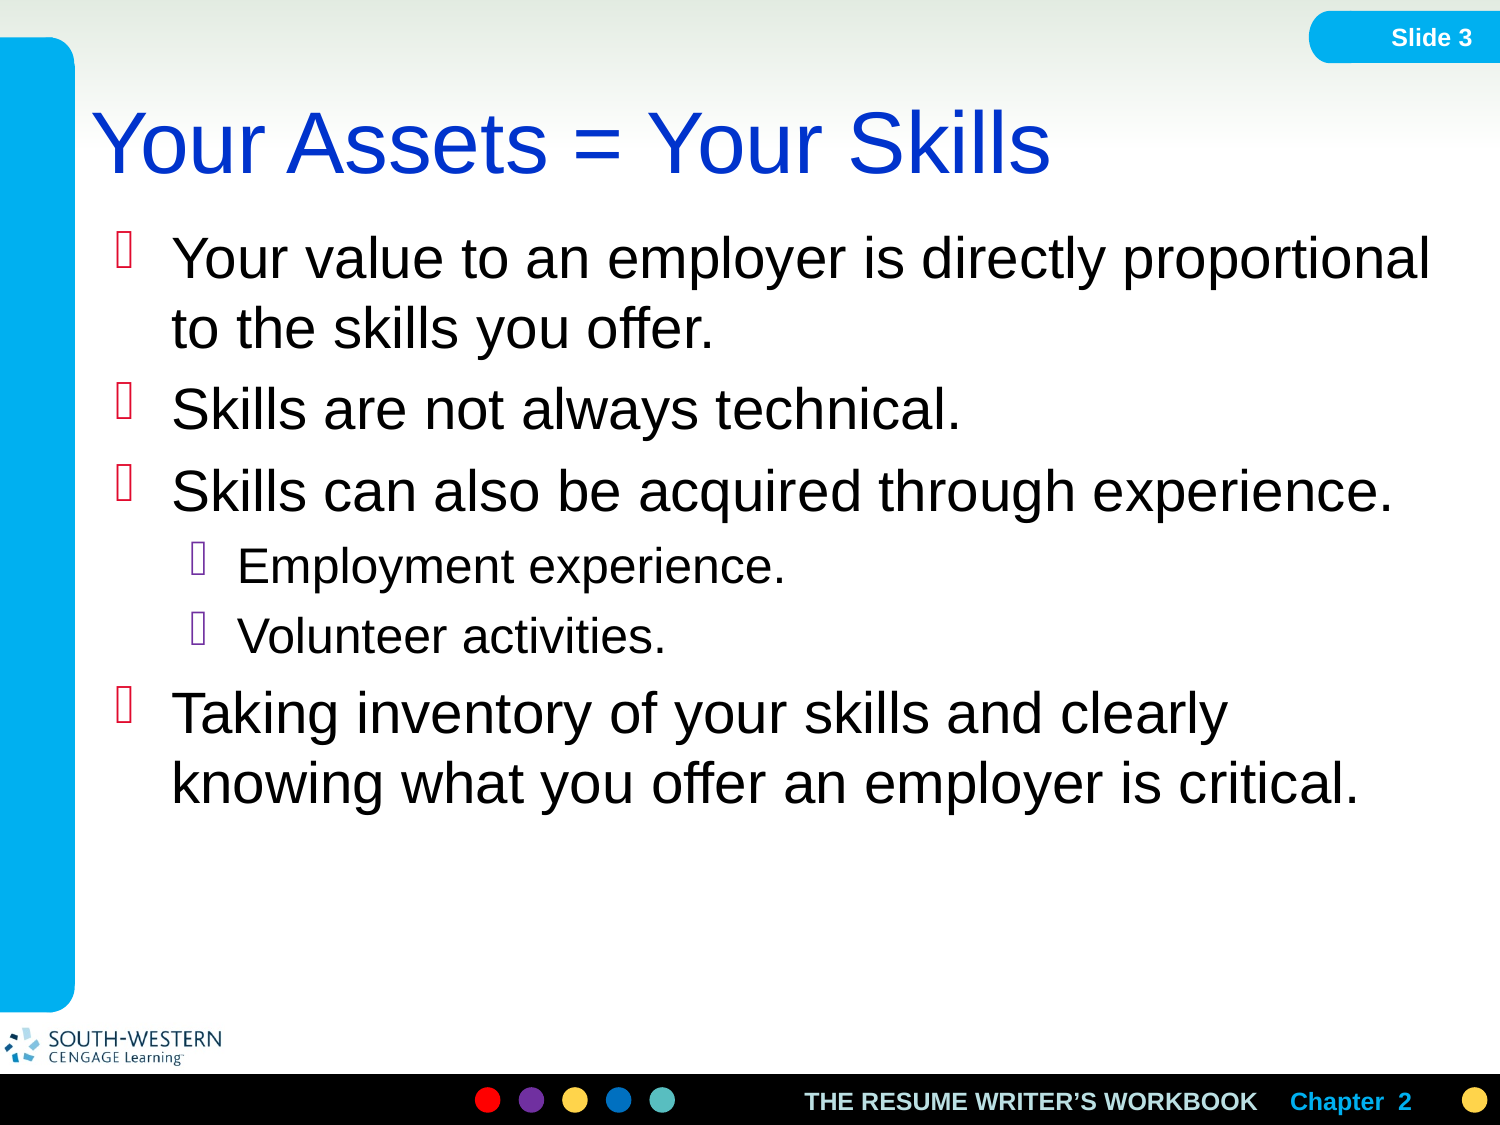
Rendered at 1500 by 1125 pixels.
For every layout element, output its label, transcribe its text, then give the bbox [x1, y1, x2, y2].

slide_number Slide 3 [1312, 13, 1488, 93]
list Your value to an employer is directly proportional to the skills you offer. Skills are not always technical. Skills can also be acquired through experience. Employment experience. Volunteer activities. Taking inventory of your skills and clearly knowing what you offer an employer is critical. [99, 212, 1451, 956]
title Your Assets = Your Skills [74, 44, 1426, 233]
footer Chapter 2 [1274, 1075, 1476, 1125]
picture [0, 1022, 225, 1073]
